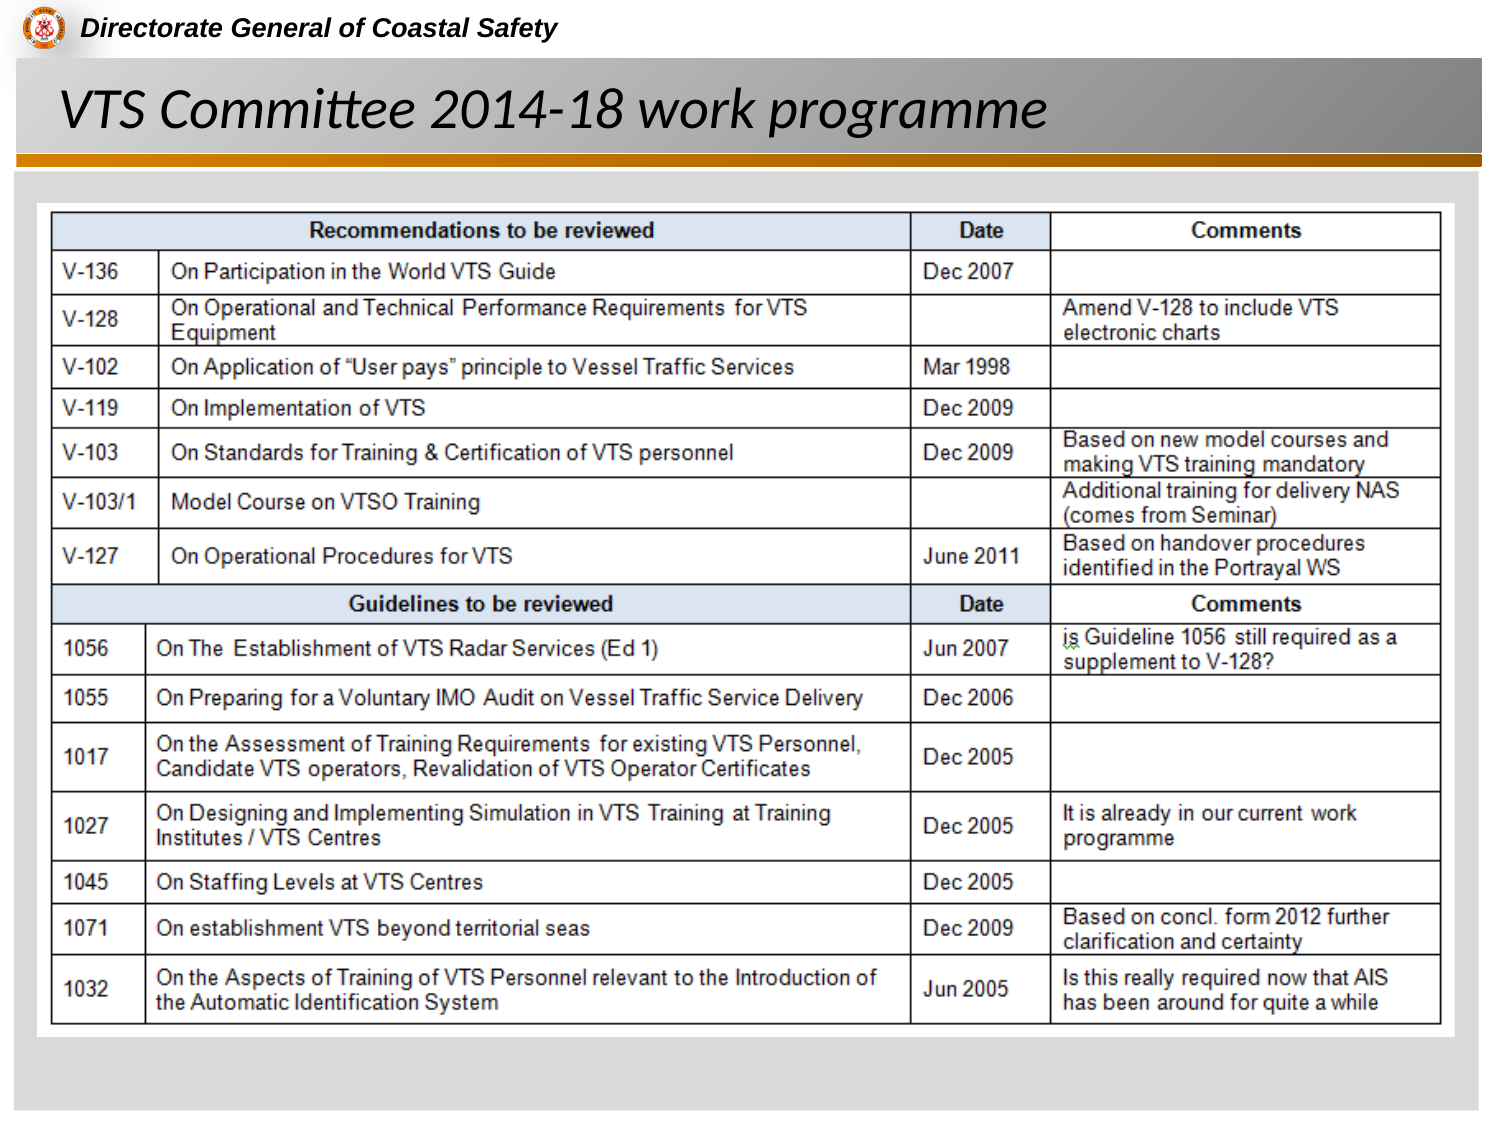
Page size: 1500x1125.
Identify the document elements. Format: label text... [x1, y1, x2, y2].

picture [36, 203, 1455, 1037]
picture [23, 6, 65, 49]
title VTS Committee 2014-18 work programme [16, 58, 1482, 153]
